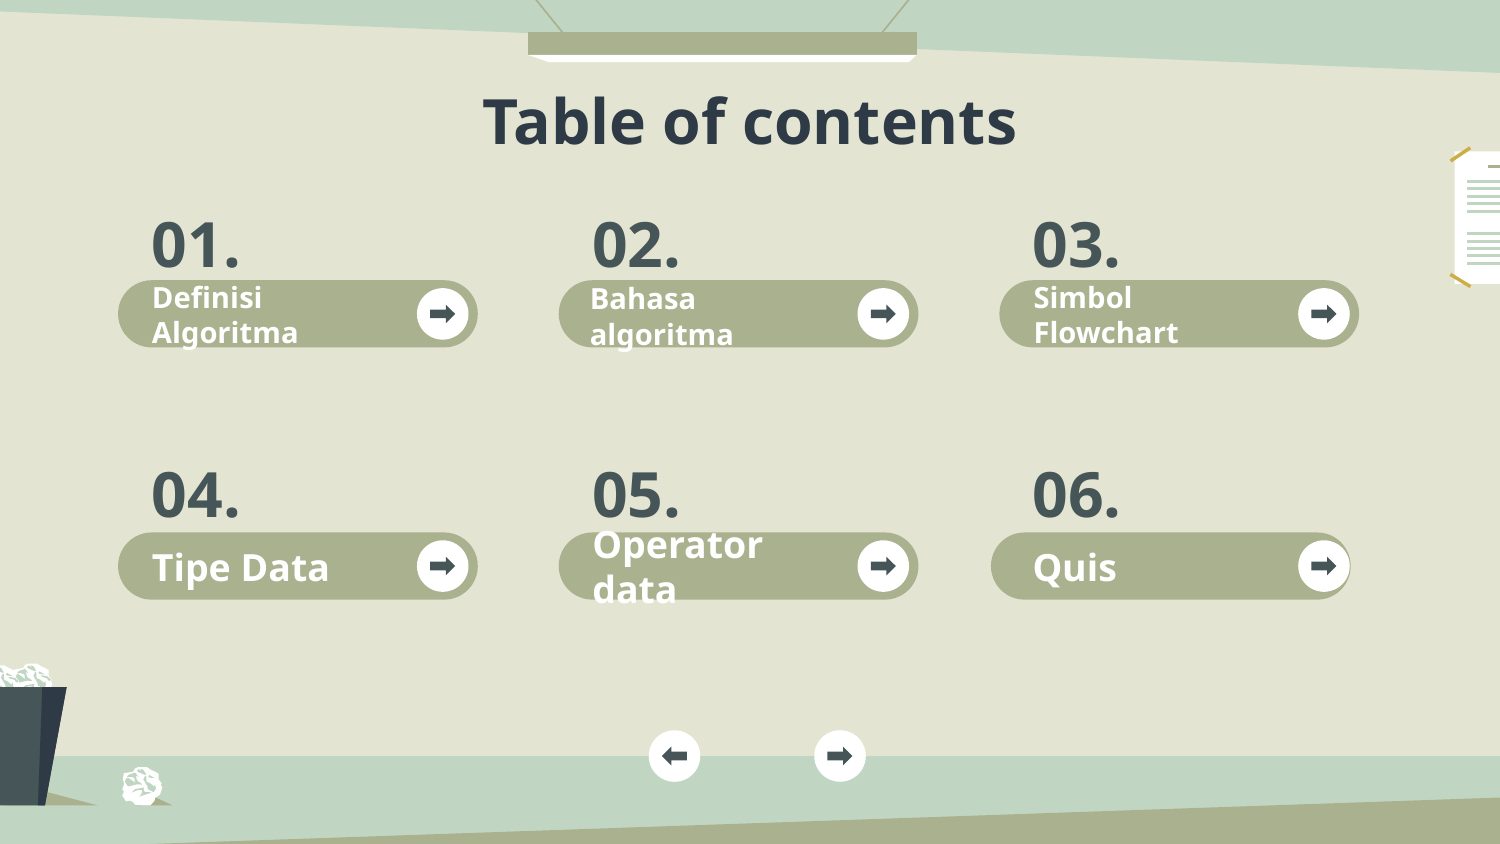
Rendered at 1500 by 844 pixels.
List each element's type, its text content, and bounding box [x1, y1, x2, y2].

text_box [558, 280, 919, 348]
title Table of contents [118, 86, 1382, 154]
title 04. [136, 459, 291, 527]
text_box [857, 540, 910, 592]
subtitle Simbol Flowchart [1018, 293, 1294, 334]
subtitle Tipe Data [136, 546, 413, 587]
text_box Bahasa algoritma [574, 298, 862, 334]
title 05. [577, 459, 731, 527]
text_box [648, 730, 701, 782]
text_box [1311, 304, 1337, 324]
text_box [118, 532, 478, 600]
text_box [1311, 556, 1337, 576]
title 03. [1017, 208, 1171, 276]
text_box [661, 746, 687, 766]
text_box [870, 304, 896, 324]
text_box [416, 288, 469, 340]
text_box [430, 304, 456, 324]
title 02. [577, 208, 731, 276]
subtitle Operator data [577, 546, 853, 587]
text_box [1298, 288, 1350, 340]
text_box [430, 556, 456, 576]
text_box [558, 532, 919, 600]
title 06. [1017, 459, 1171, 527]
text_box [990, 532, 1351, 600]
text_box [814, 730, 866, 782]
subtitle Definisi Algoritma [136, 293, 413, 334]
title 01. [136, 208, 291, 276]
text_box [862, 288, 910, 340]
text_box [1298, 540, 1350, 592]
text_box [999, 280, 1360, 348]
subtitle Quis [1017, 546, 1293, 587]
text_box [118, 280, 478, 348]
text_box [870, 556, 896, 576]
text_box [416, 540, 469, 592]
text_box [827, 746, 853, 766]
